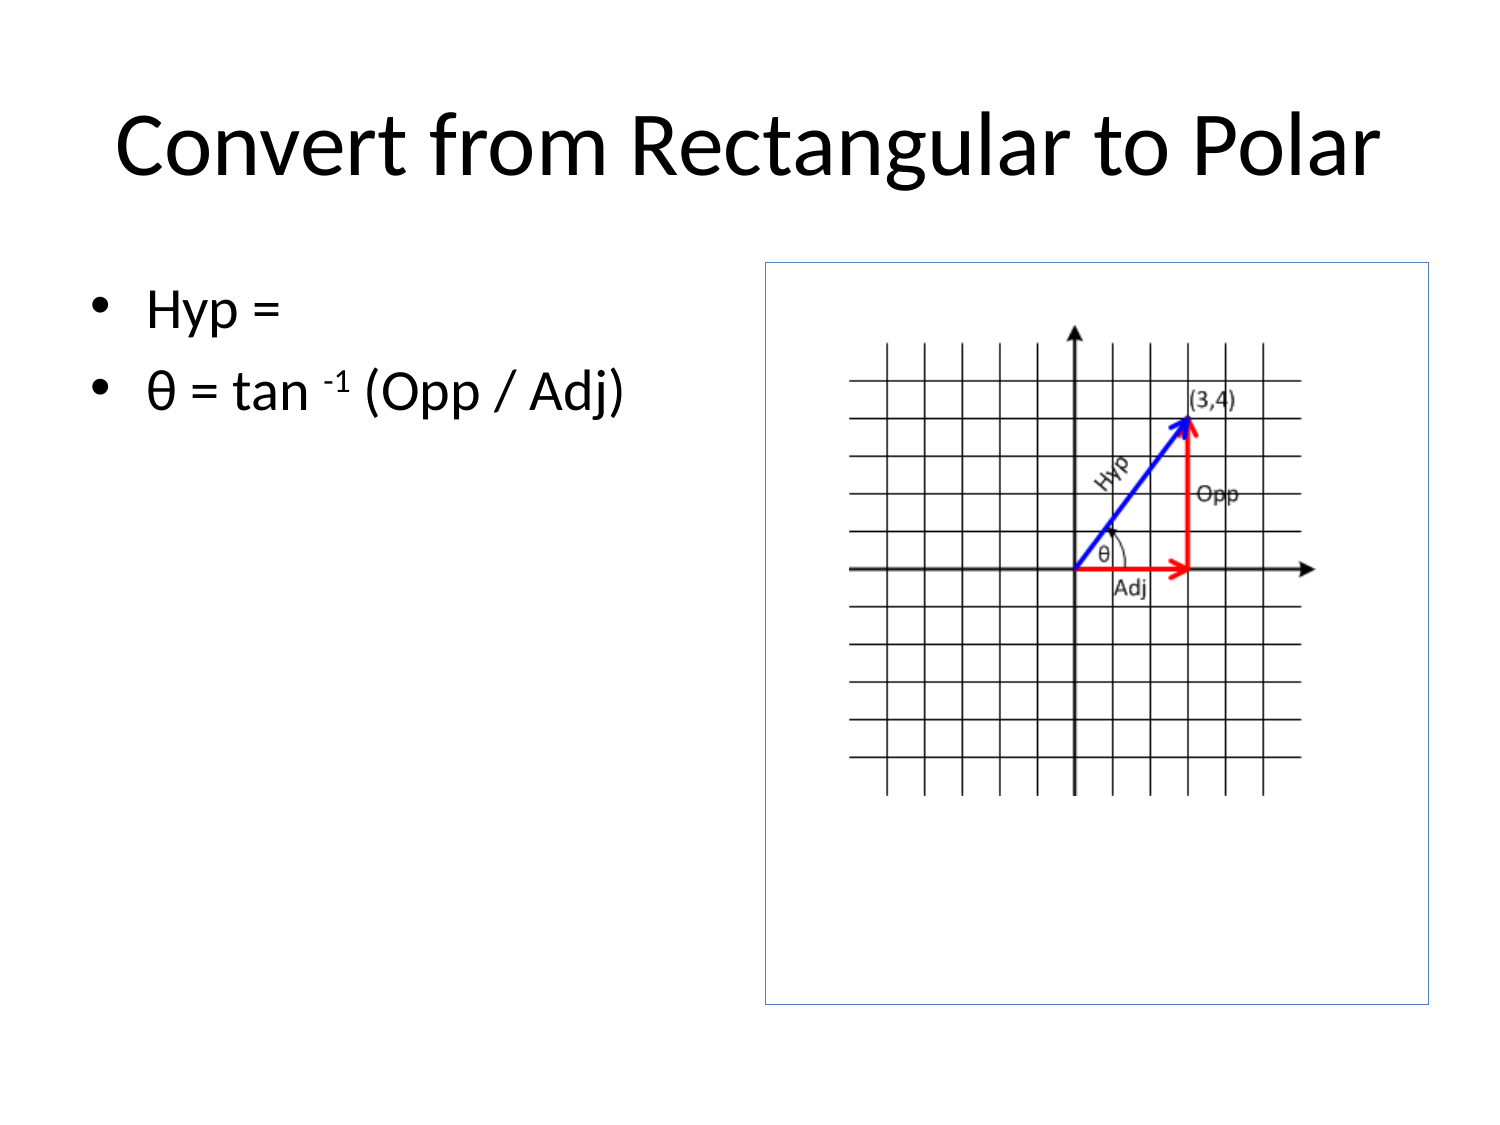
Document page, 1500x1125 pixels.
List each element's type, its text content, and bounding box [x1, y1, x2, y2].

picture [849, 324, 1316, 796]
list [765, 262, 1429, 1005]
title Convert from Rectangular to Polar [75, 45, 1425, 233]
